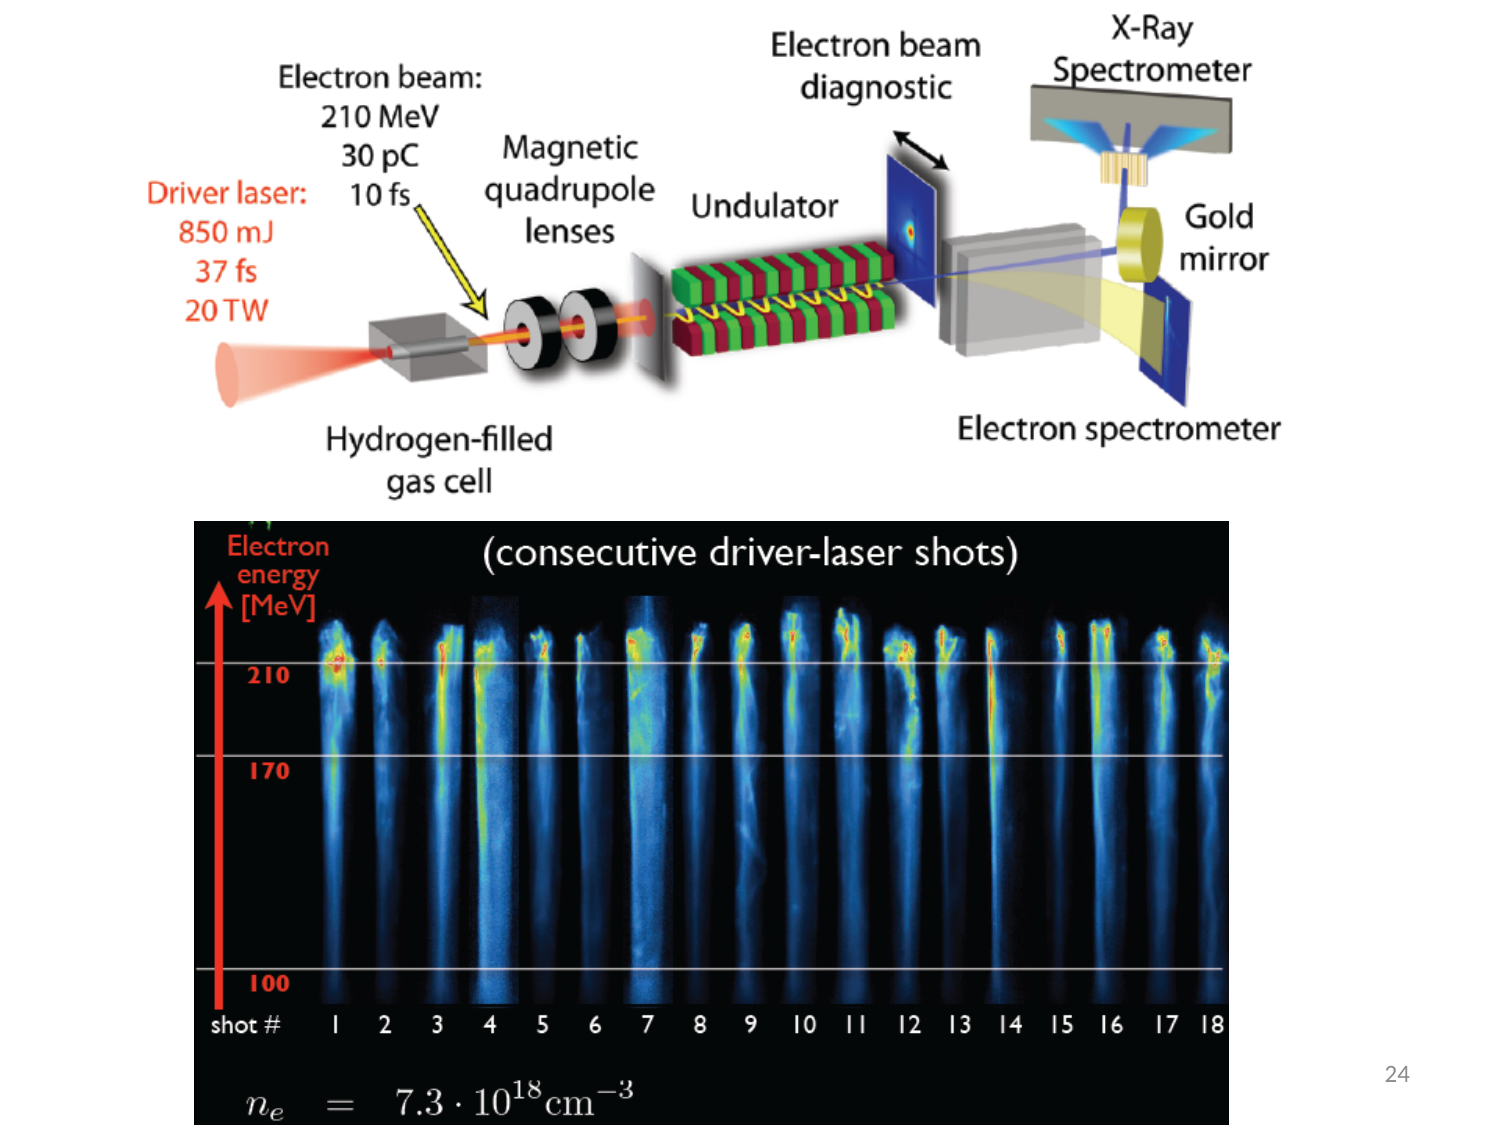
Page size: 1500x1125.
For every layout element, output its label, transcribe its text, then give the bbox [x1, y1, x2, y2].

picture [194, 520, 1230, 1125]
picture [147, 0, 1289, 507]
slide_number 24 [1234, 1042, 1425, 1103]
